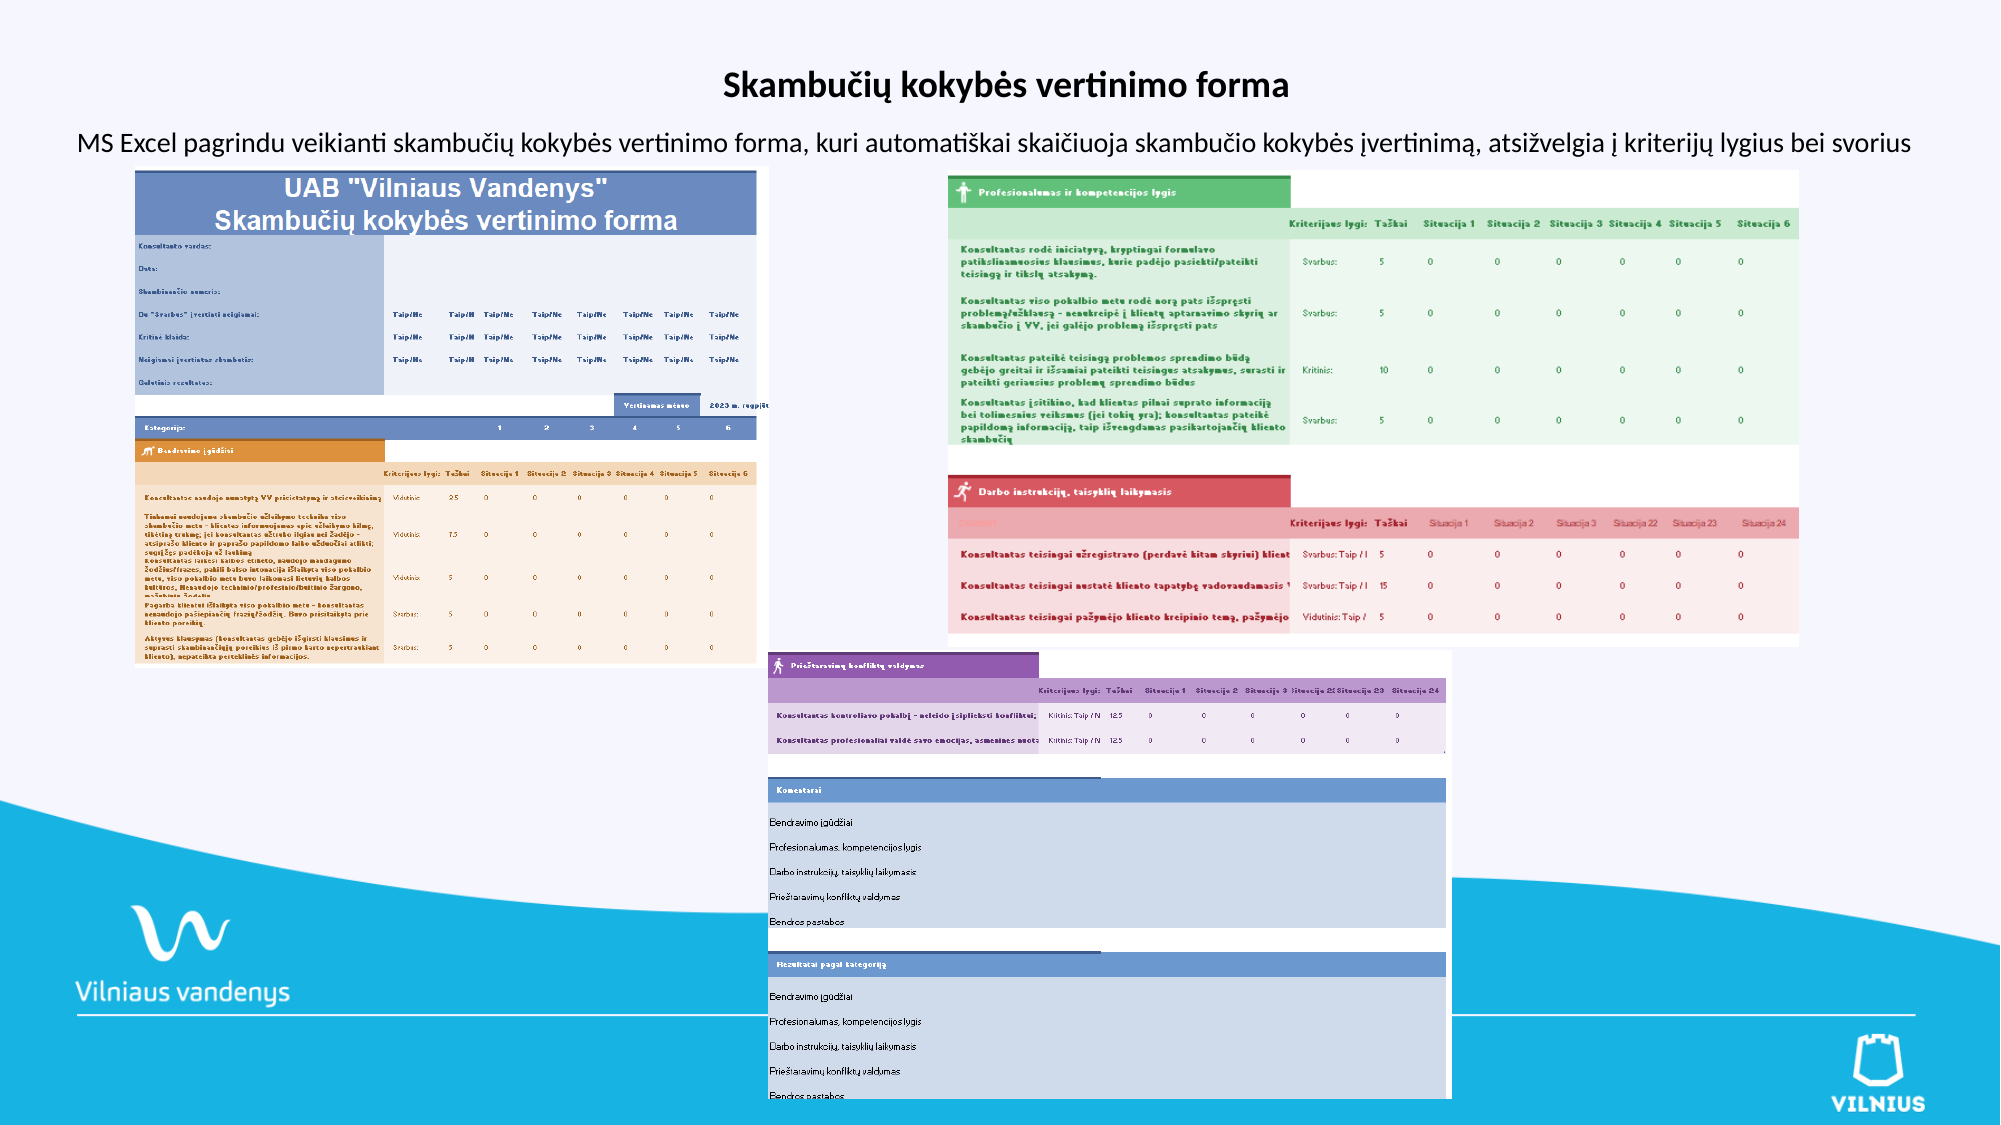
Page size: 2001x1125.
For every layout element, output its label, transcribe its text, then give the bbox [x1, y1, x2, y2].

picture [0, 166, 2000, 1125]
text_box MS Excel pagrindu veikianti skambučių kokybės vertinimo forma, kuri automatiškai skaičiuoja skambučio kokybės įvertinimą, atsižvelgia į kriterijų lygius bei svorius [62, 117, 1944, 166]
picture [948, 170, 1799, 647]
text_box Skambučių kokybės vertinimo forma [708, 52, 1306, 112]
